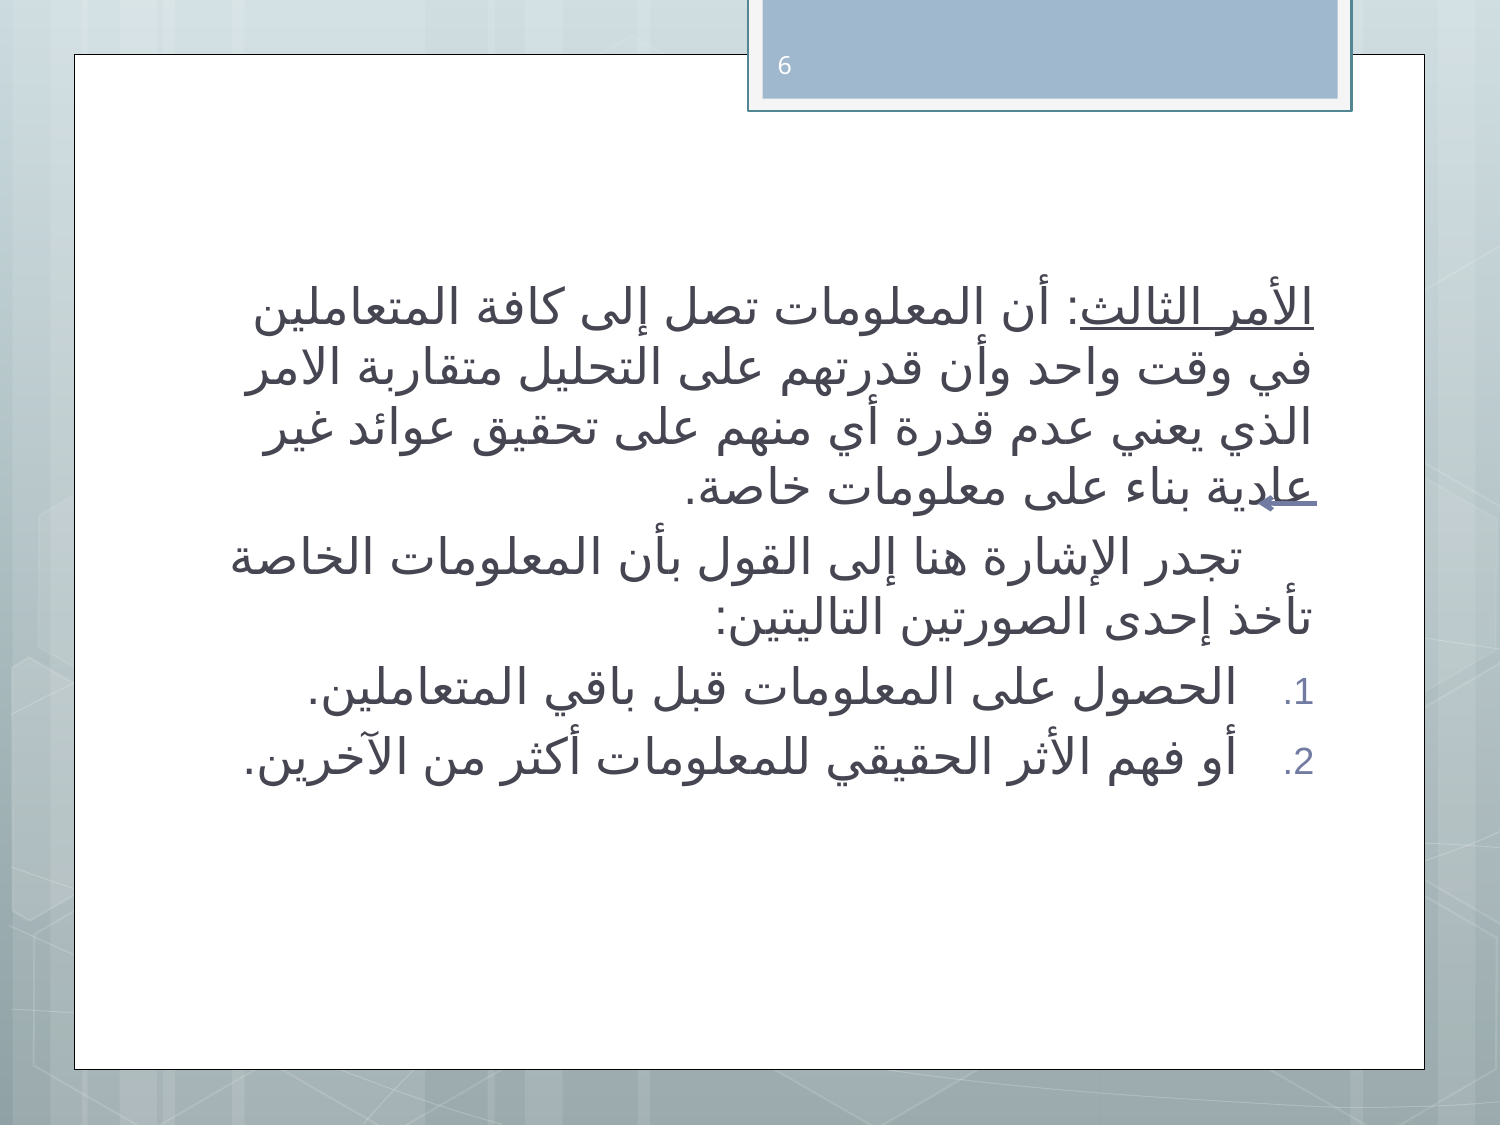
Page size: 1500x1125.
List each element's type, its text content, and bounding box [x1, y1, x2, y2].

slide_number 6 [762, 36, 982, 97]
list الأمر الثالث: أن المعلومات تصل إلى كافة المتعاملين في وقت واحد وأن قدرتهم على التحليل متقاربة الامر الذي يعني عدم قدرة أي منهم على تحقيق عوائد غير عادية بناء على معلومات خاصة. تجدر الإشارة هنا إلى القول بأن المعلومات الخاصة تأخذ إحدى الصورتين التاليتين: الحصول على المعلومات قبل باقي المتعاملين. أو فهم الأثر الحقيقي للمعلومات أكثر من الآخرين. [171, 267, 1341, 902]
